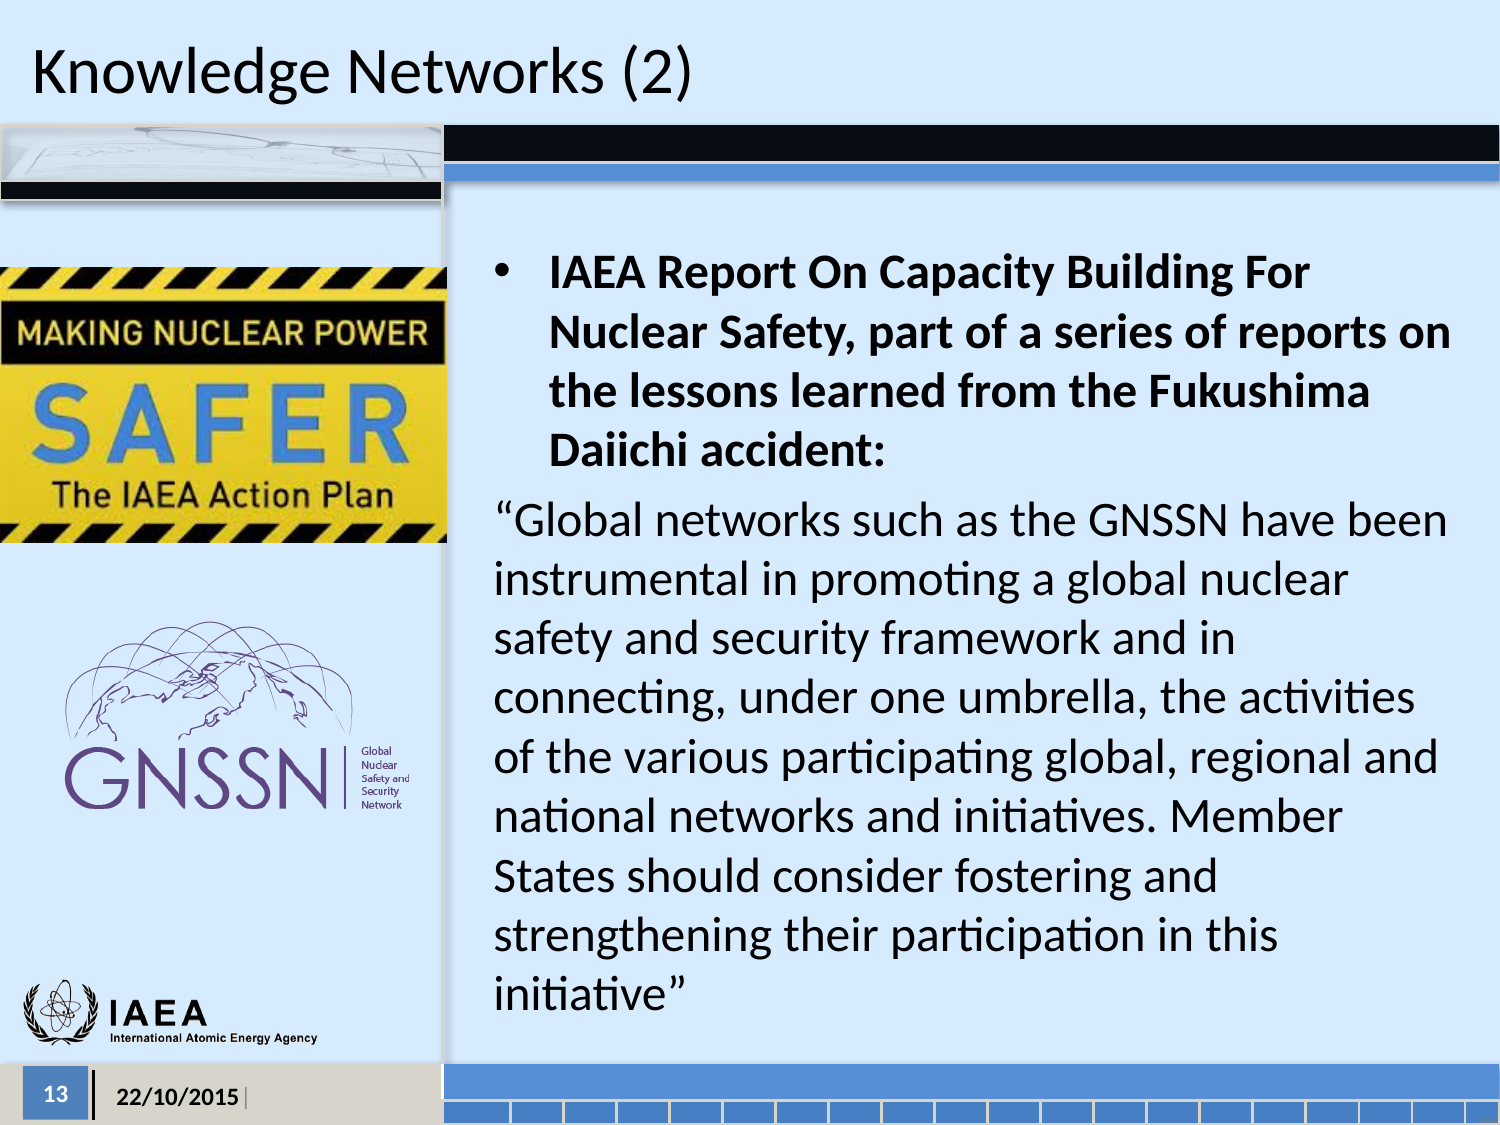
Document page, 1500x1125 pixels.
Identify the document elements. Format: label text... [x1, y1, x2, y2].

picture [17, 973, 323, 1051]
picture [0, 266, 448, 543]
picture [64, 621, 409, 809]
title Knowledge Networks (2) [17, 7, 1425, 126]
list IAEA Report On Capacity Building For Nuclear Safety, part of a series of reports on the lessons learned from the Fukushima Daiichi accident: “Global networks such as the GNSSN have been instrumental in promoting a global nuclear safety and security framework and in connecting, under one umbrella, the activities of the various participating global, regional and national networks and initiatives. Member States should consider fostering and strengthening their participation in this initiative” [478, 231, 1483, 1035]
